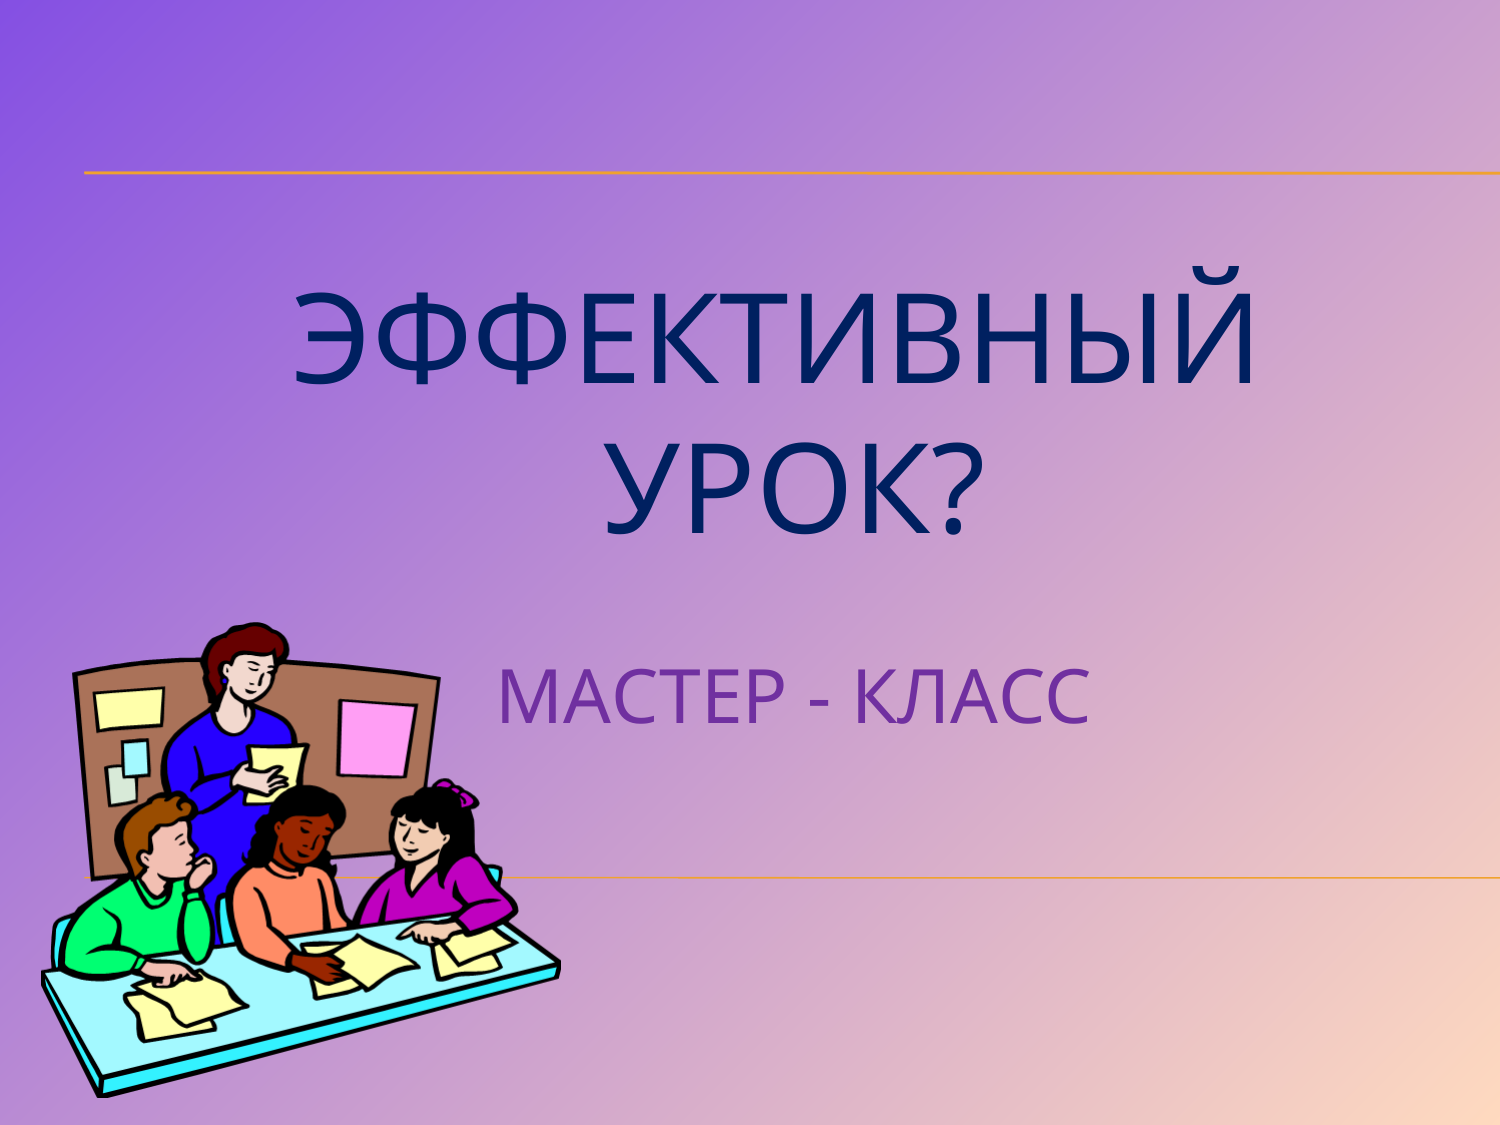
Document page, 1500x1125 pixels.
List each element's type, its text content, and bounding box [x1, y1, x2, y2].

picture [40, 621, 561, 1098]
title Эффективный урок? мастер - класс [100, 250, 1488, 945]
